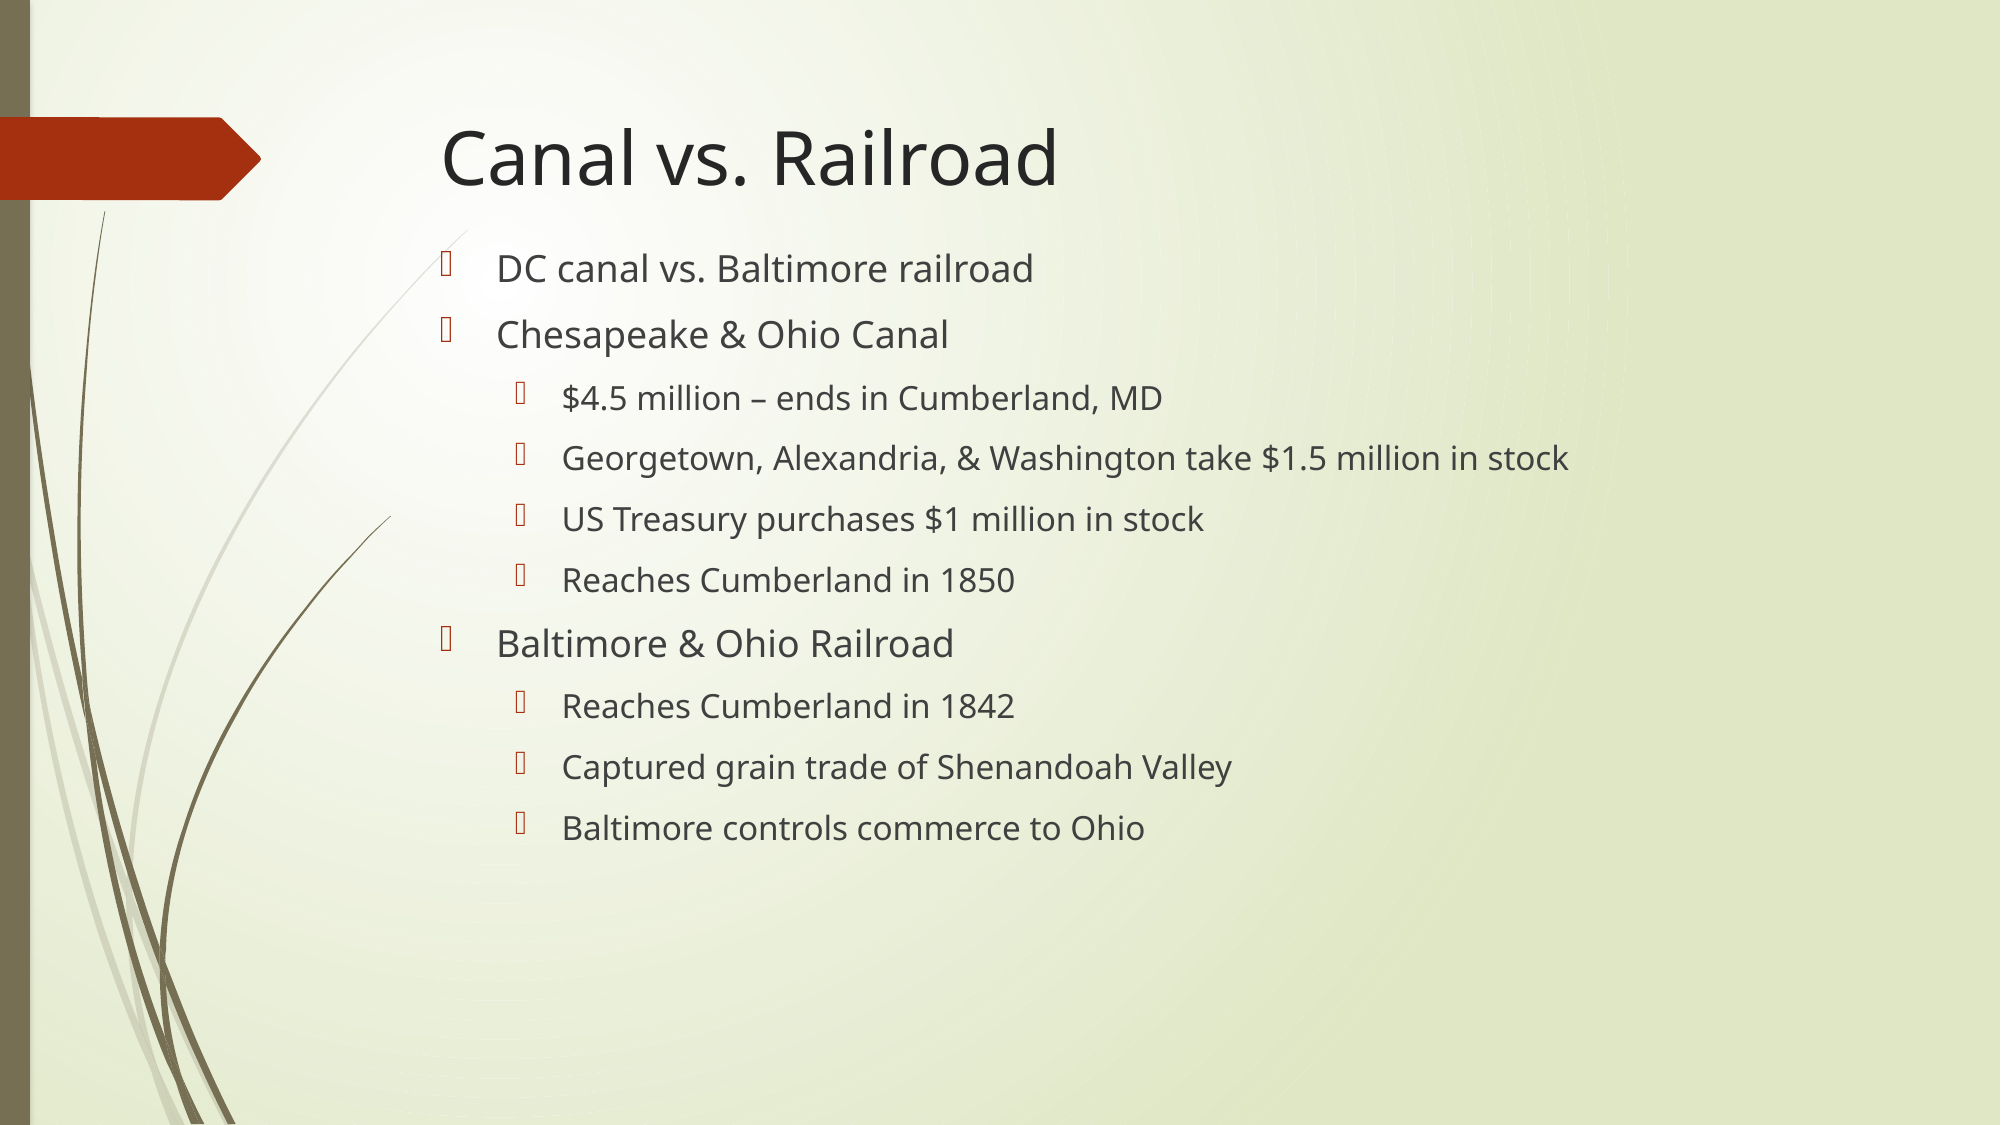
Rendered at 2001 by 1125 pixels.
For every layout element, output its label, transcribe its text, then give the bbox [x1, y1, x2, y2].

title Canal vs. Railroad [425, 102, 1888, 237]
list DC canal vs. Baltimore railroad Chesapeake & Ohio Canal $4.5 million – ends in Cumberland, MD Georgetown, Alexandria, & Washington take $1.5 million in stock US Treasury purchases $1 million in stock Reaches Cumberland in 1850 Baltimore & Ohio Railroad Reaches Cumberland in 1842 Captured grain trade of Shenandoah Valley Baltimore controls commerce to Ohio [424, 237, 1888, 1078]
